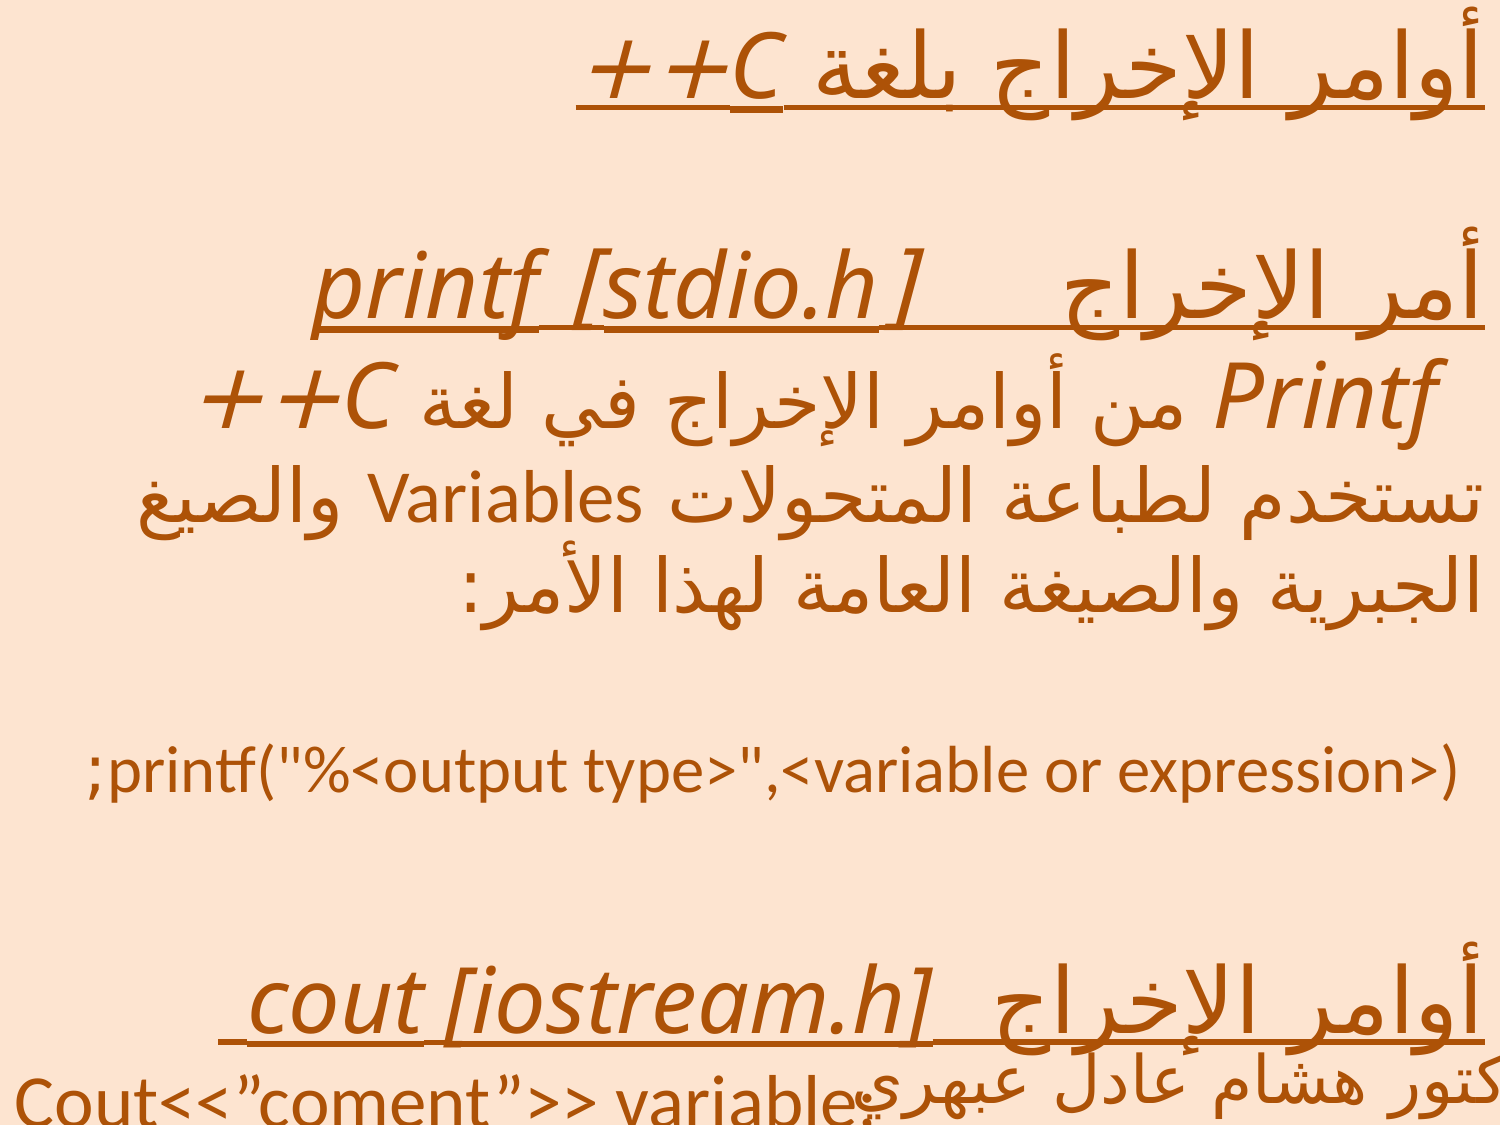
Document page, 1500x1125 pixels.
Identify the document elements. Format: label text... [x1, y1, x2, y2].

text_box أوامر الإخراج بلغة C++ أمر الإخراج [stdio.h] printf Printf من أوامر الإخراج في لغة C++ تستخدم لطباعة المتحولات Variables والصيغ الجبرية والصيغة العامة لهذا الأمر: printf("%<output type>",<variable or expression>); أوامر الإخراج cout [iostream.h] Cout<<”coment”>> variable; [0, 0, 1500, 1125]
